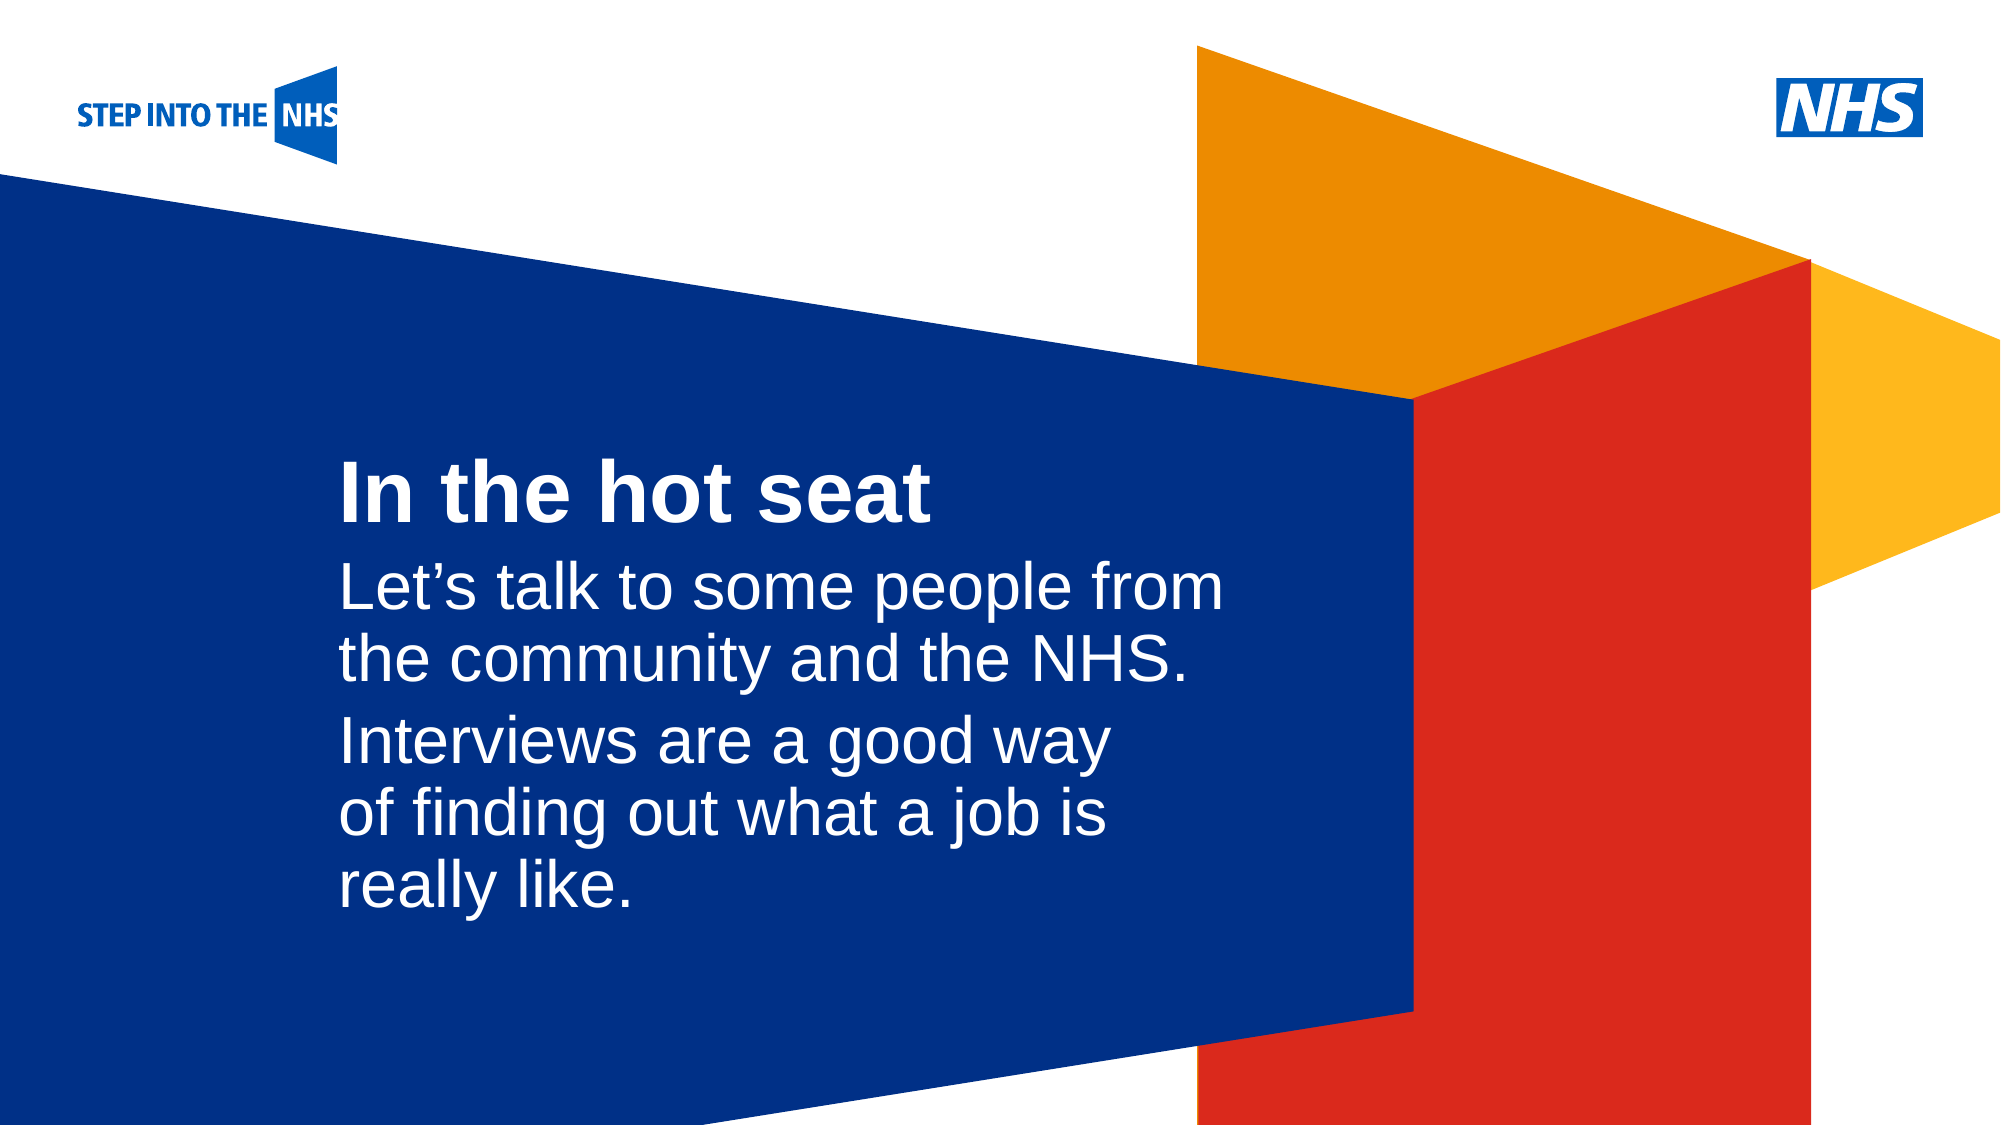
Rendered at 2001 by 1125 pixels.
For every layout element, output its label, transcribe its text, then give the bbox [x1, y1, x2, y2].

list In the hot seat Let’s talk to some people from the community and the NHS. Interviews are a good way of finding out what a job is really like. [338, 447, 1323, 940]
